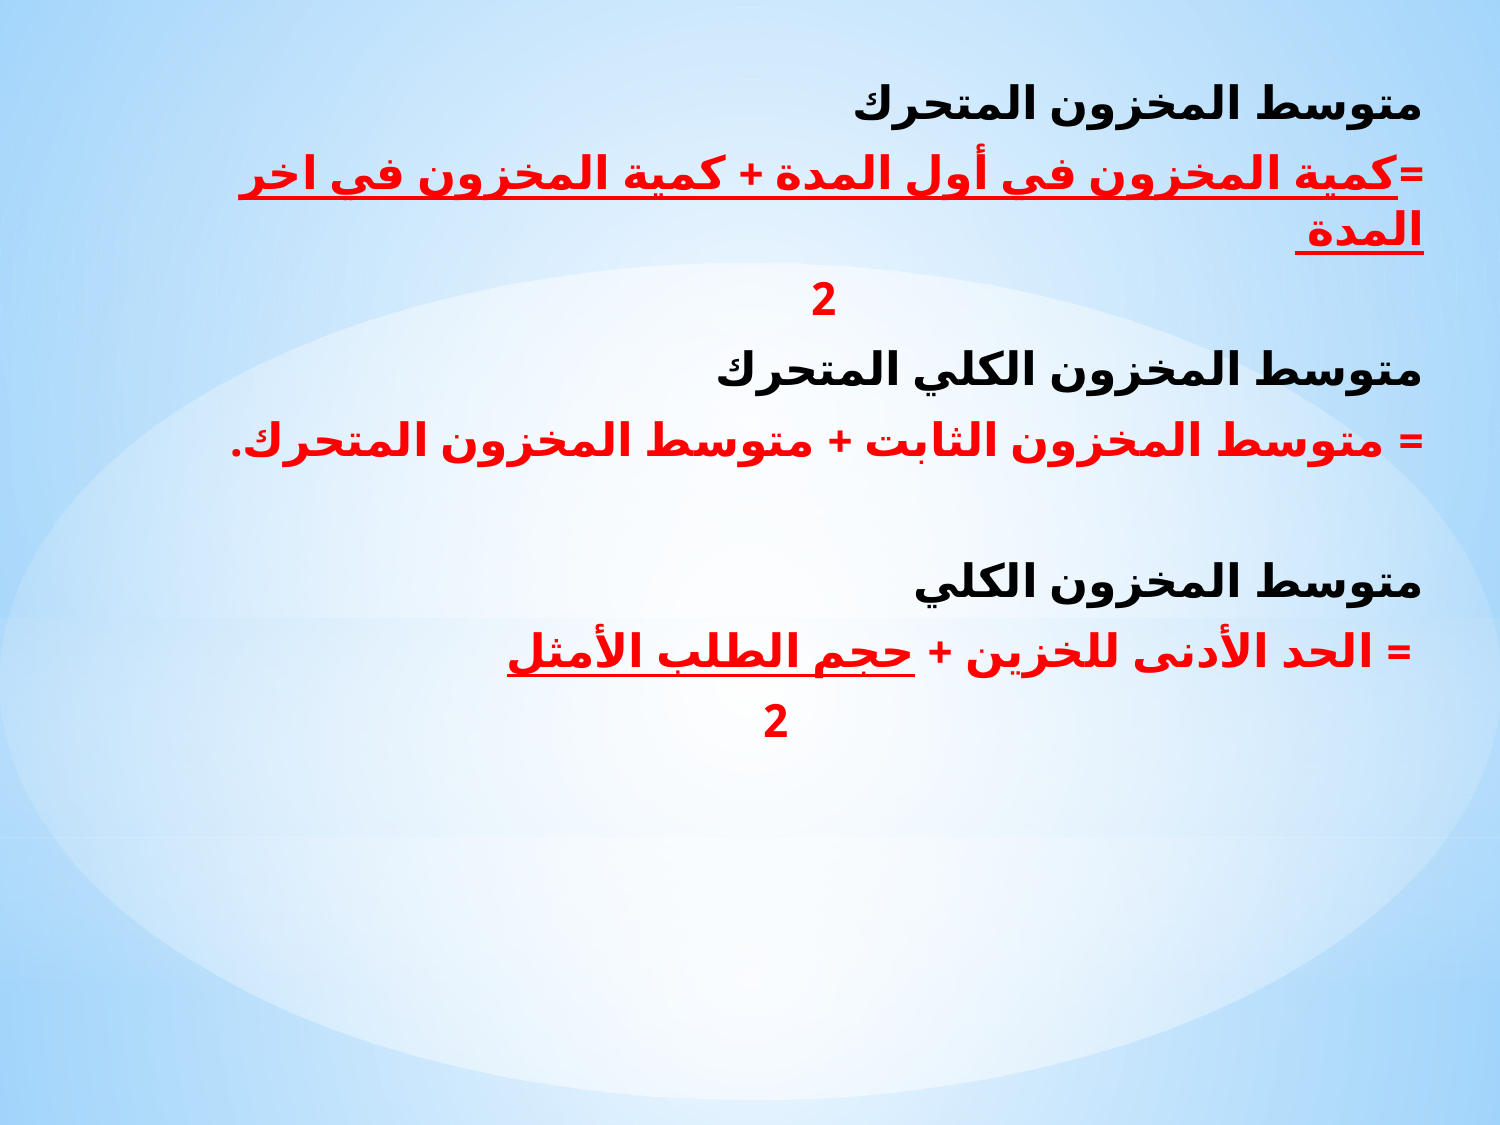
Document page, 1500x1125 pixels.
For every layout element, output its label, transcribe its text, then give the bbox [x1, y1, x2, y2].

list متوسط المخزون المتحرك =كمية المخزون في أول المدة + كمية المخزون في اخر المدة 2 متوسط المخزون الكلي المتحرك = متوسط المخزون الثابت + متوسط المخزون المتحرك. متوسط المخزون الكلي = الحد الأدنى للخزين + حجم الطلب الأمثل 2 [112, 66, 1447, 911]
